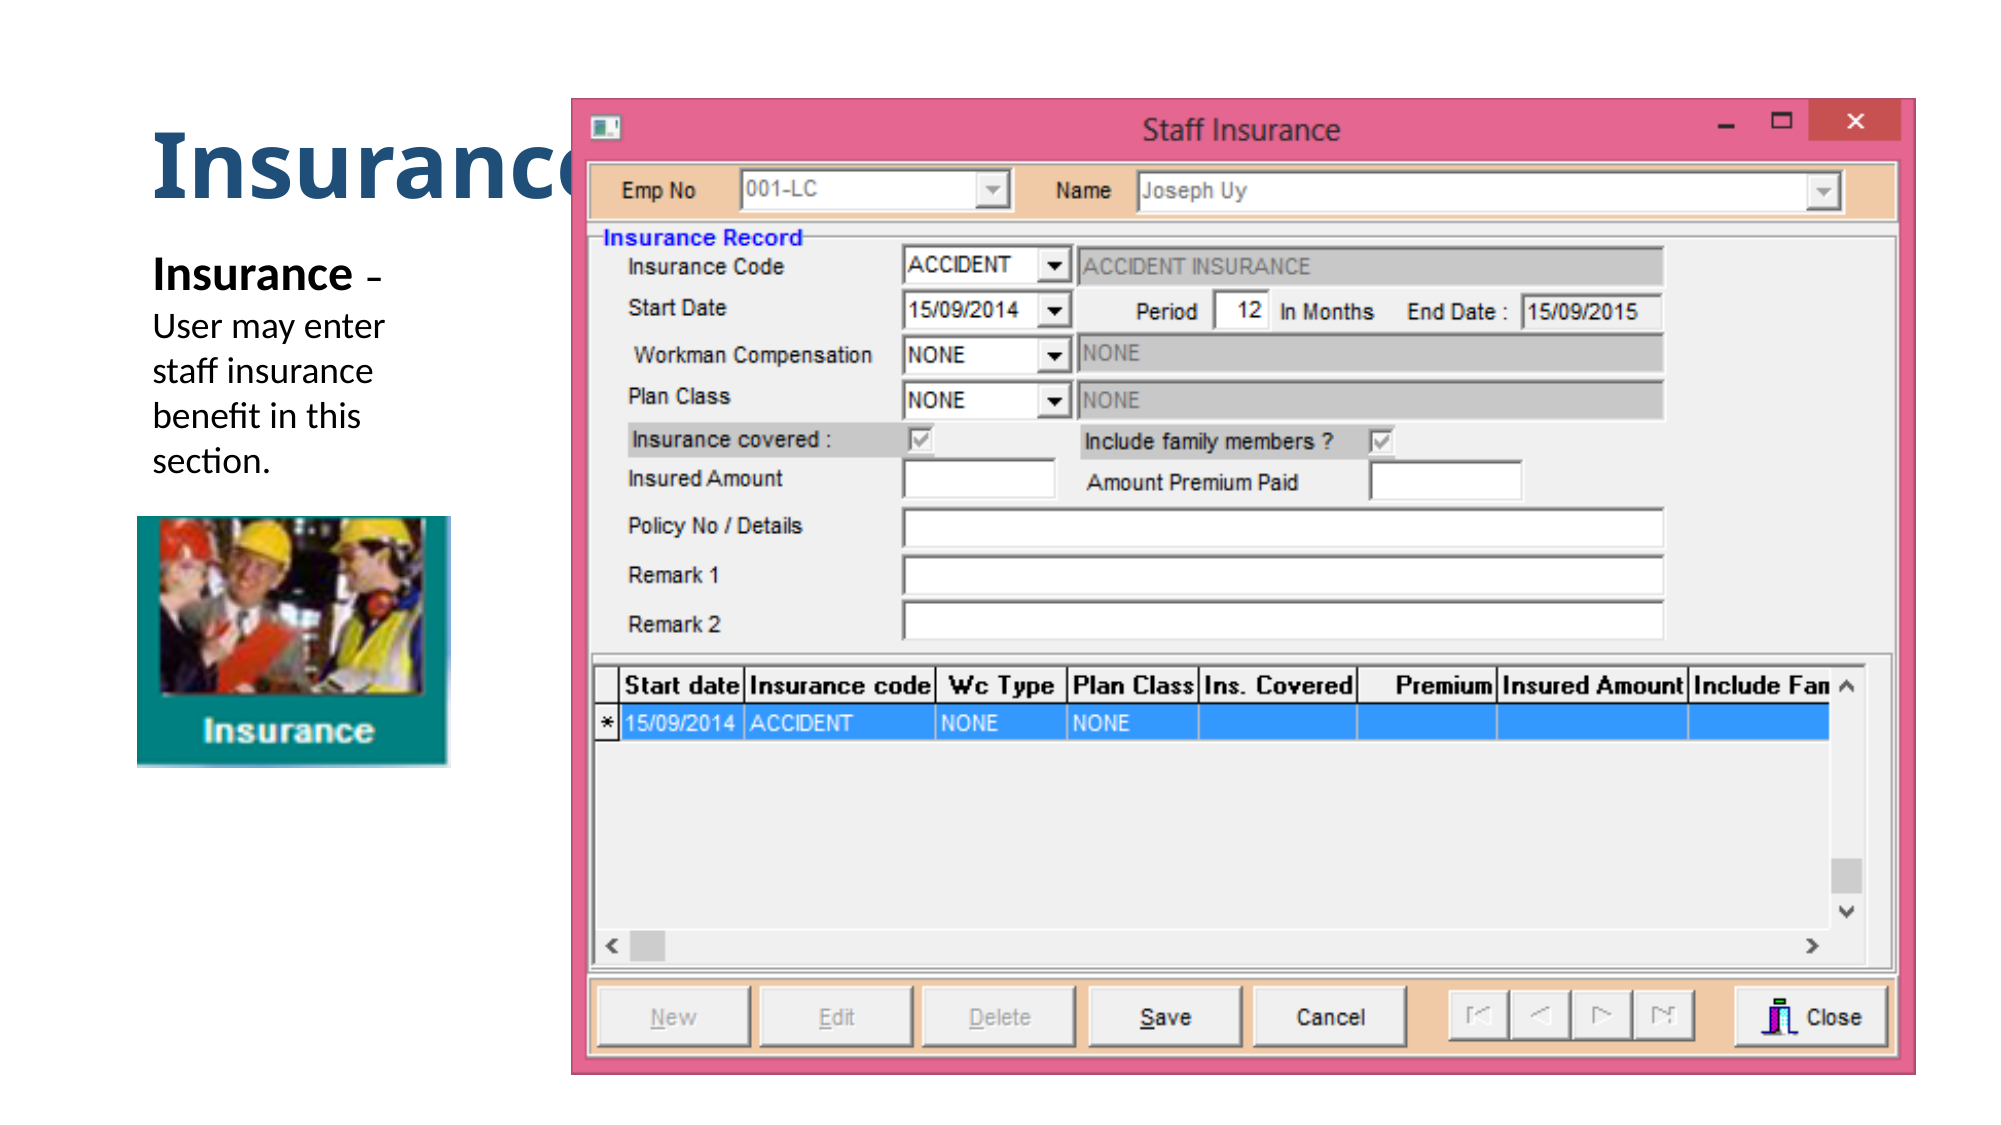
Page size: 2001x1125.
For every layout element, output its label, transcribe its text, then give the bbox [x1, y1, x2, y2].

picture [571, 98, 1916, 1075]
title Insurance [137, 59, 1863, 278]
text_box Insurance – User may enter staff insurance benefit in this section. [137, 233, 451, 489]
picture [137, 516, 451, 768]
